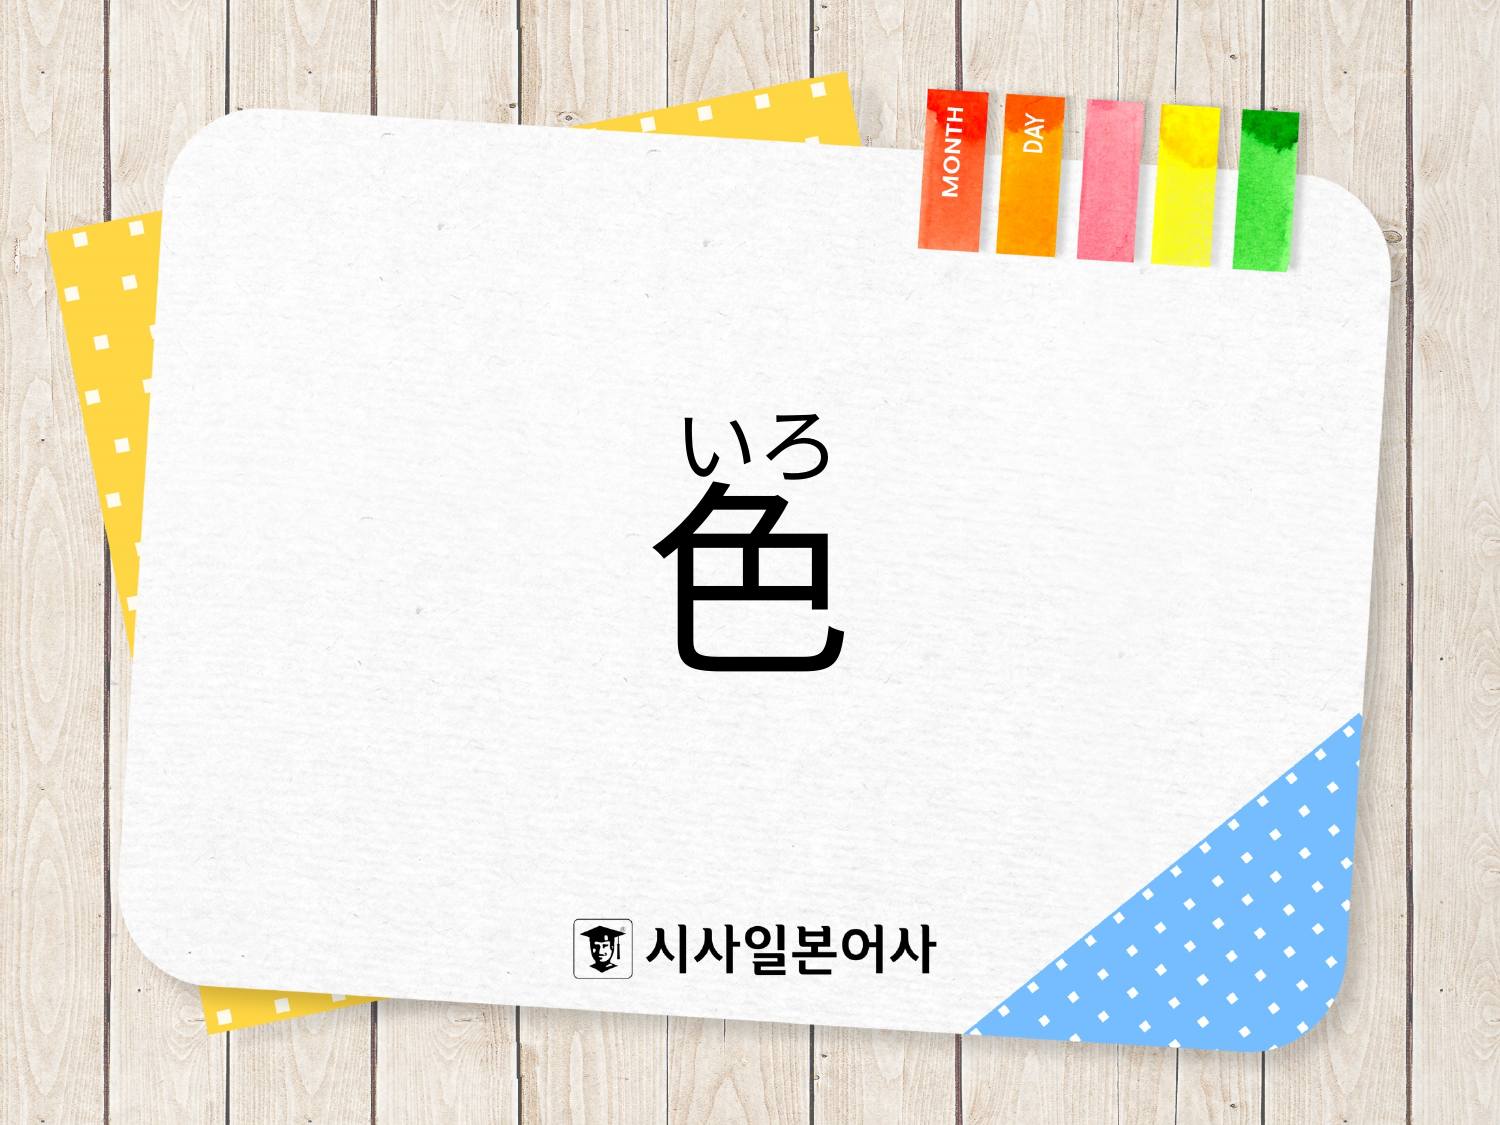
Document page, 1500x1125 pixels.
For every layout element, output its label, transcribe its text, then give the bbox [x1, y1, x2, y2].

picture [0, 0, 1500, 1125]
text_box いろ [660, 385, 857, 501]
title 色 [75, 338, 1425, 811]
